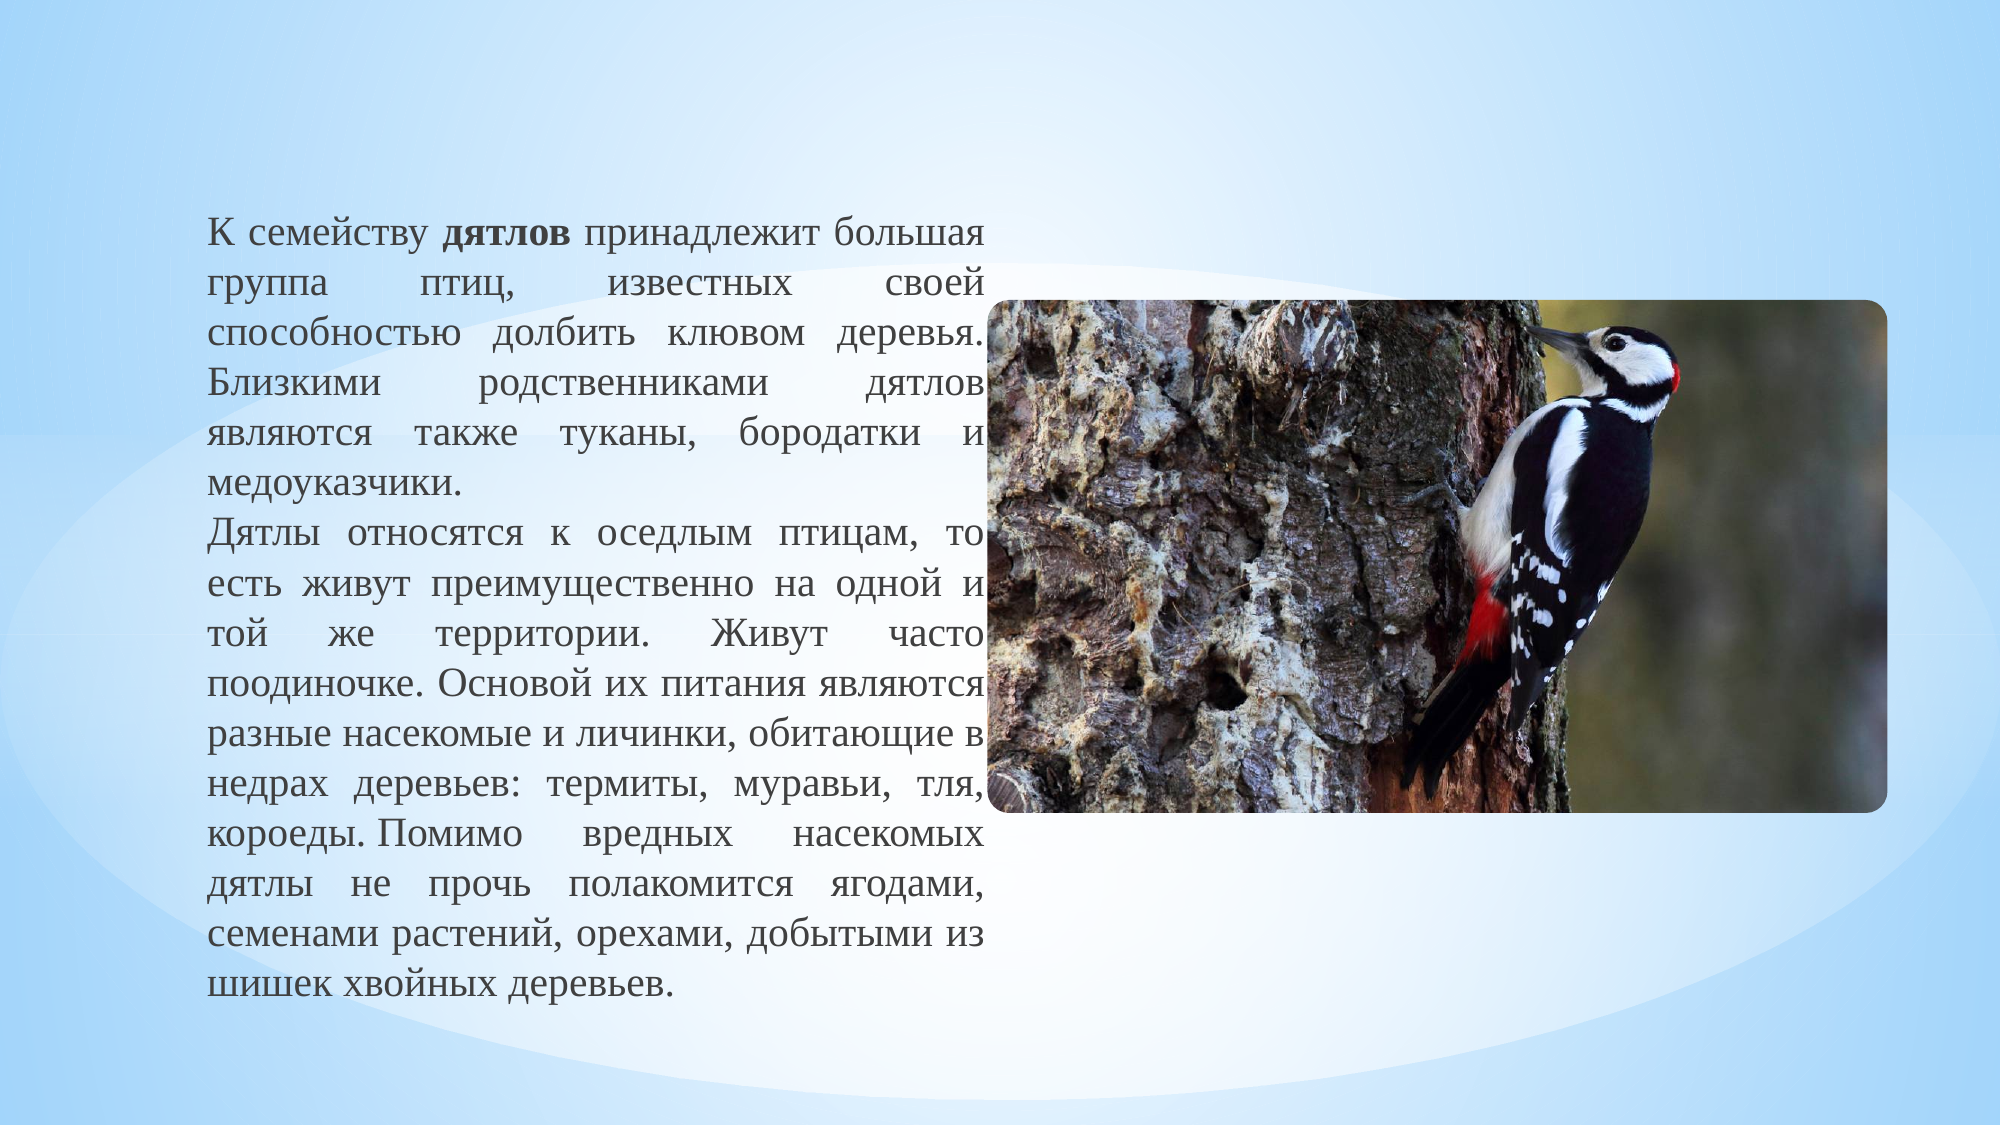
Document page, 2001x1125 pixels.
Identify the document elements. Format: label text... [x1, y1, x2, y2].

list К семейству дятлов принадлежит большая группа птиц, известных своей способностью долбить клювом деревья. Близкими родственниками дятлов являются также туканы, бородатки и медоуказчики. Дятлы относятся к оседлым птицам, то есть живут преимущественно на одной и той же территории. Живут часто поодиночке. Основой их питания являются разные насекомые и личинки, обитающие в недрах деревьев: термиты, муравьи, тля, короеды. Помимо вредных насекомых дятлы не прочь полакомится ягодами, семенами растений, орехами, добытыми из шишек хвойных деревьев. [191, 137, 1000, 1013]
picture [987, 299, 1888, 814]
